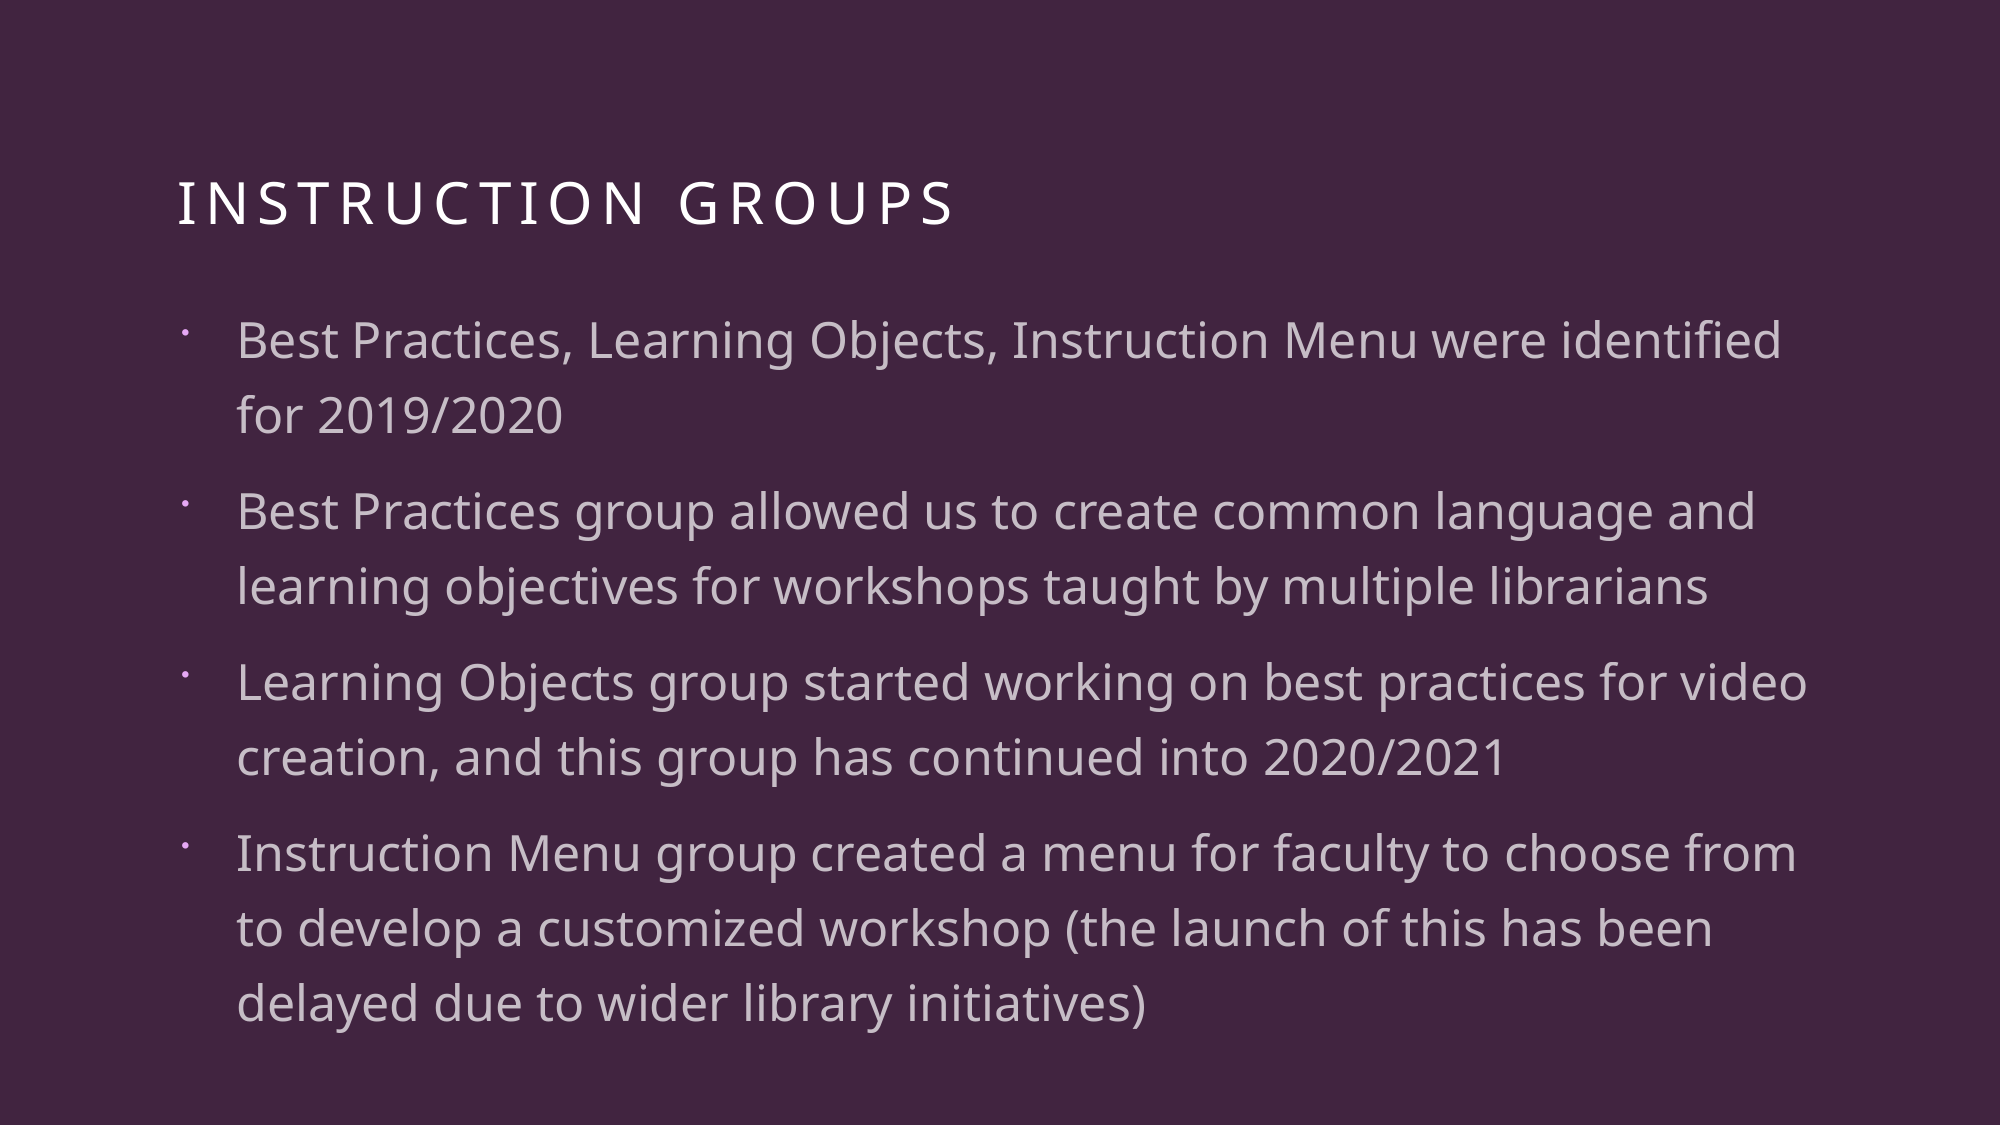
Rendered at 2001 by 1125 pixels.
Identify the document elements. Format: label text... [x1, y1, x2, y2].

title Instruction groups [177, 165, 1822, 274]
list Best Practices, Learning Objects, Instruction Menu were identified for 2019/2020 Best Practices group allowed us to create common language and learning objectives for workshops taught by multiple librarians Learning Objects group started working on best practices for video creation, and this group has continued into 2020/2021 Instruction Menu group created a menu for faculty to choose from to develop a customized workshop (the launch of this has been delayed due to wider library initiatives) [177, 293, 1822, 947]
